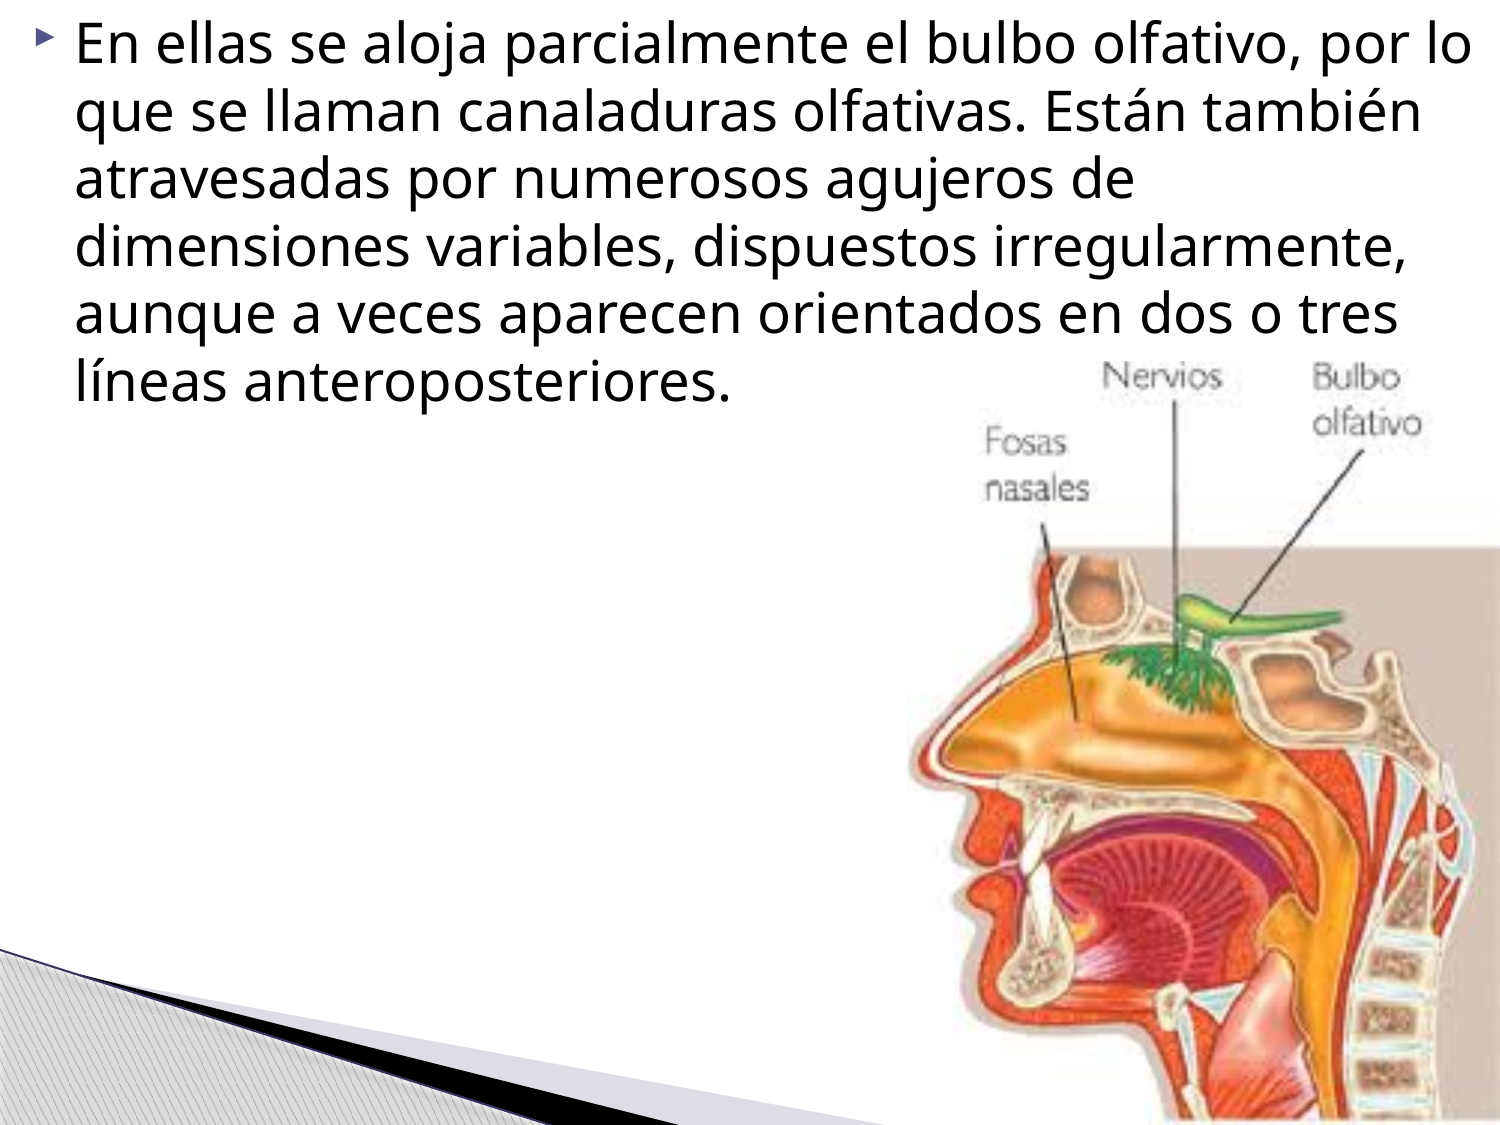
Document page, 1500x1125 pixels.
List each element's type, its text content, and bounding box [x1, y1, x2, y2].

picture [906, 361, 1500, 1125]
list En ellas se aloja parcialmente el bulbo olfativo, por lo que se llaman canaladuras olfativas. Están también atravesadas por numerosos agujeros de dimensiones variables, dispuestos irregularmente, aunque a veces aparecen orientados en dos o tres líneas anteroposteriores. [0, 0, 1500, 986]
